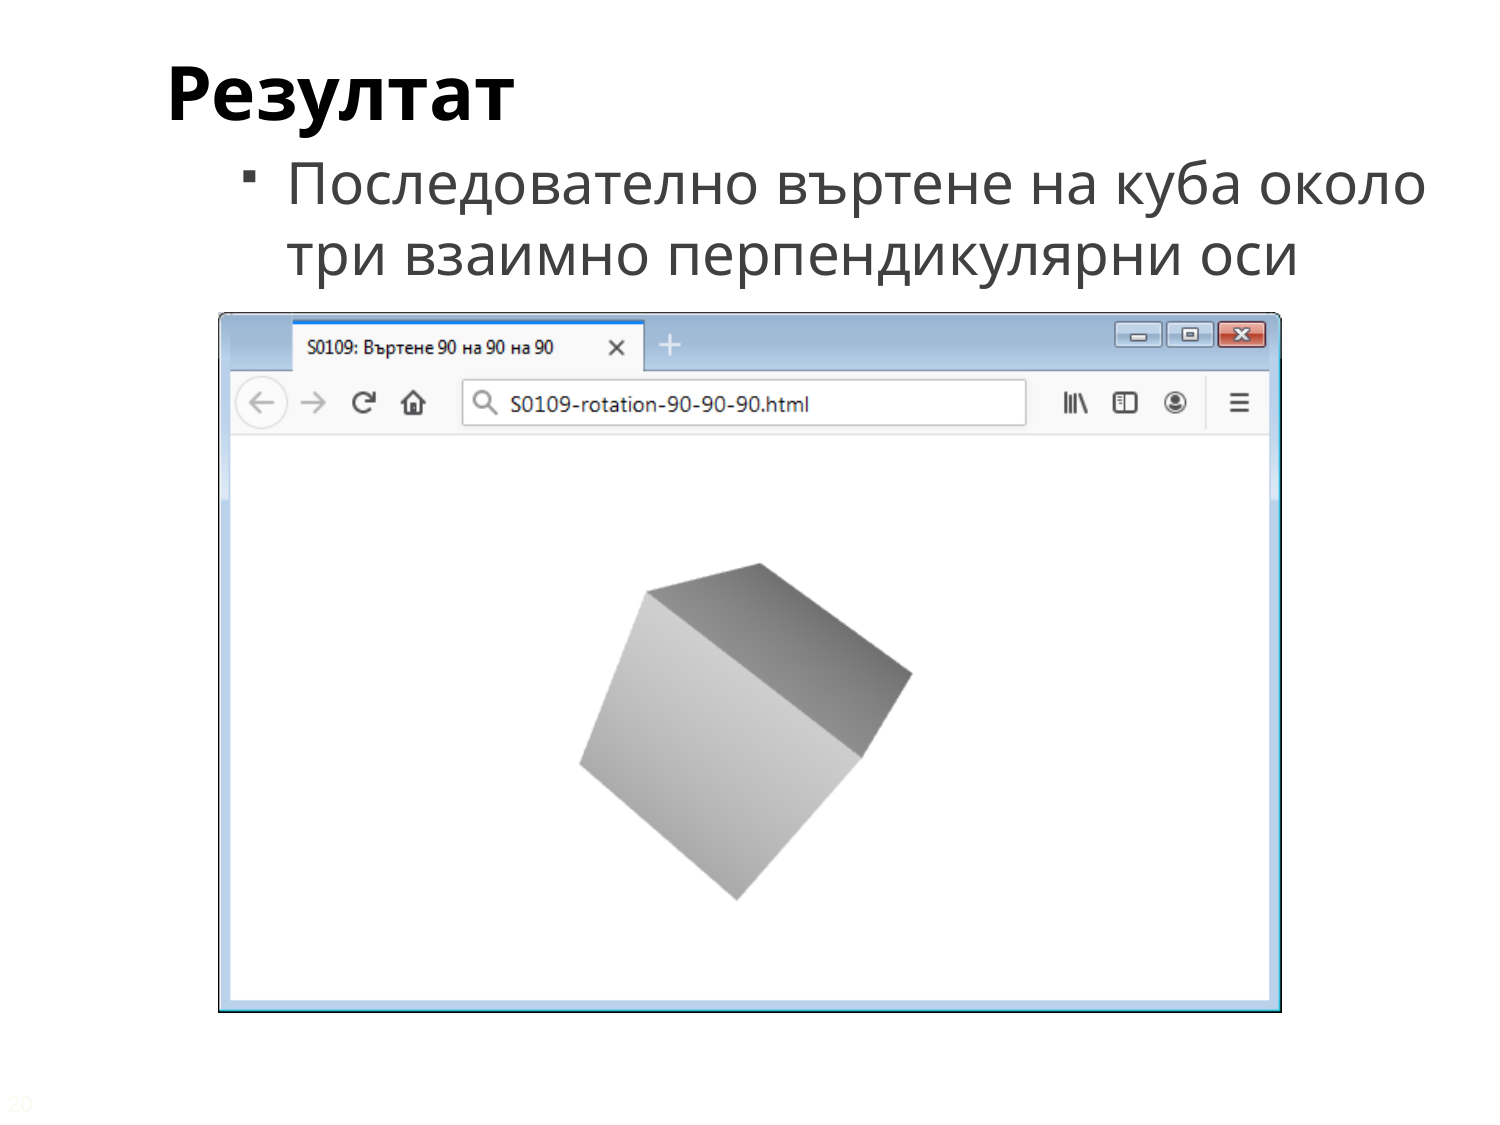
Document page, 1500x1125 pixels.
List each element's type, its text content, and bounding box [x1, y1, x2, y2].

list Резултат Последователно въртене на куба около три взаимно перпендикулярни оси [150, 37, 1488, 1113]
picture [218, 312, 1282, 1013]
